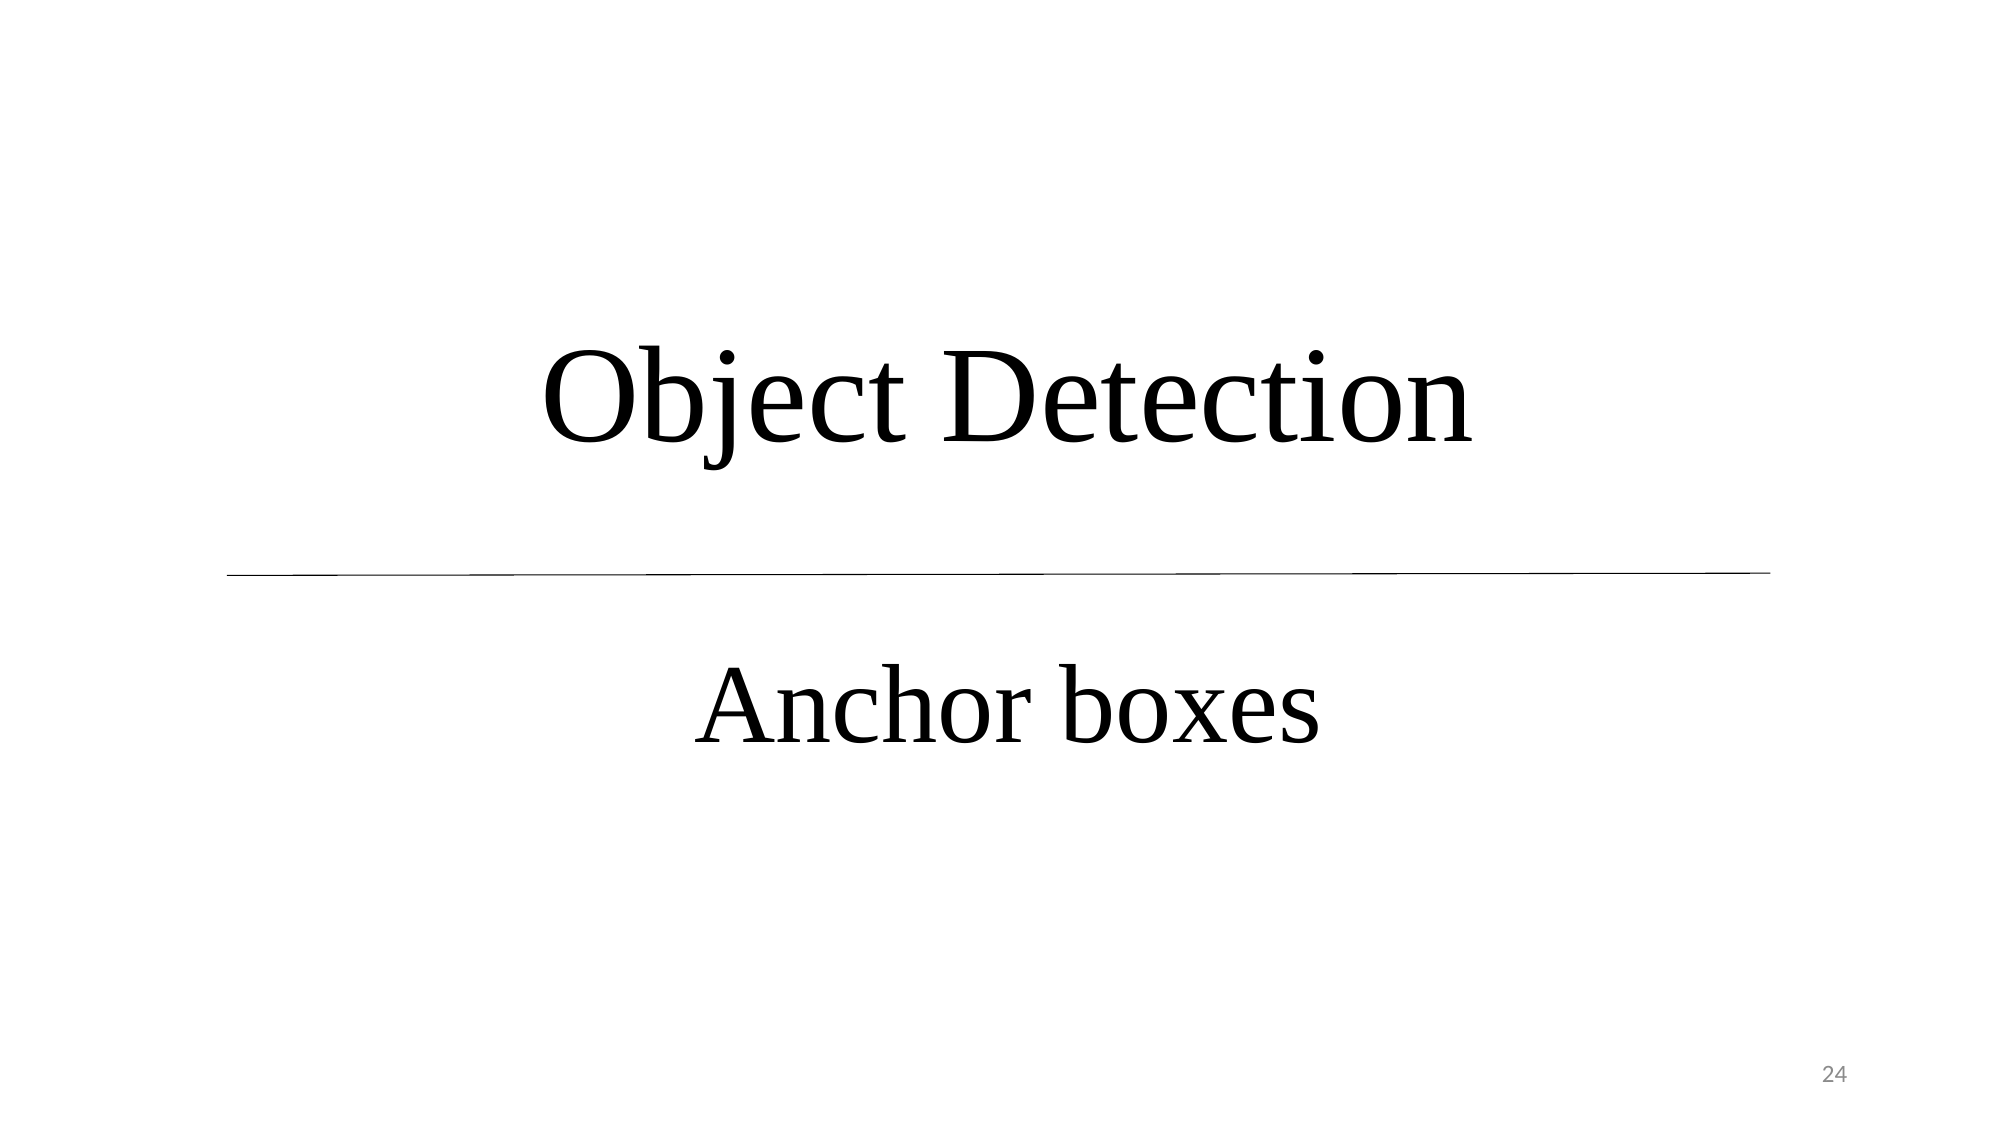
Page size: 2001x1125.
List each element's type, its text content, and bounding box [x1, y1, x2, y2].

slide_number 24 [1412, 1042, 1863, 1103]
text_box Object Detection [473, 297, 1543, 477]
text_box Anchor boxes [473, 622, 1543, 773]
